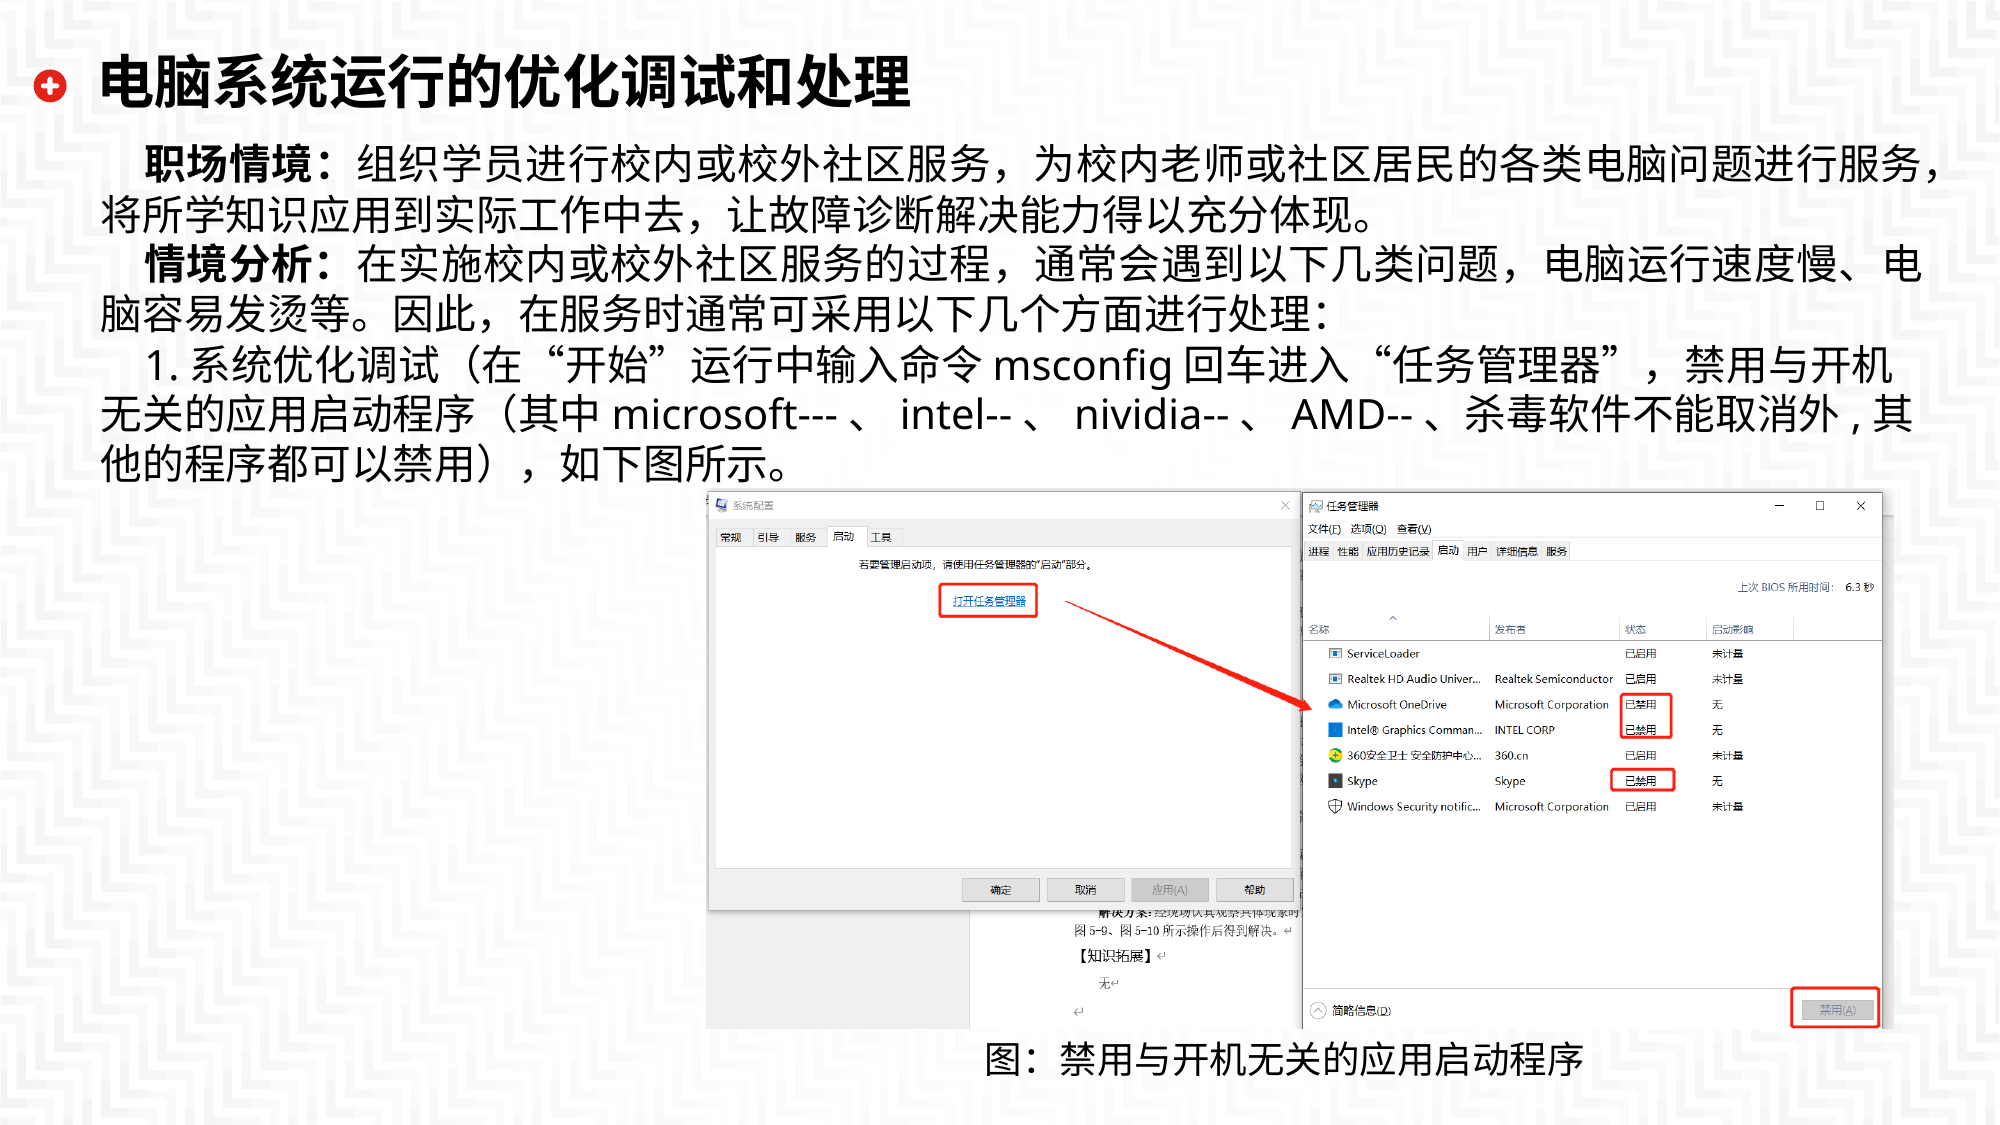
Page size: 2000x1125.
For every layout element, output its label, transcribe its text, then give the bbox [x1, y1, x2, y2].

text_box 电脑系统运行的优化调试和处理 [85, 18, 1236, 130]
text_box 图：禁用与开机无关的应用启动程序 [765, 1037, 1766, 1089]
text_box 职场情境：组织学员进行校内或校外社区服务，为校内老师或社区居民的各类电脑问题进行服务，将所学知识应用到实际工作中去，让故障诊断解决能力得以充分体现。 情境分析：在实施校内或校外社区服务的过程，通常会遇到以下几类问题，电脑运行速度慢、电脑容易发烫等。因此，在服务时通常可采用以下几个方面进行处理： 1.系统优化调试（在“开始”运行中输入命令msconfig回车进入“任务管理器”，禁用与开机无关的应用启动程序（其中microsoft---、intel--、nividia--、AMD--、杀毒软件不能取消外,其他的程序都可以禁用），如下图所示。 [85, 130, 1938, 496]
picture [0, 0, 2000, 1125]
